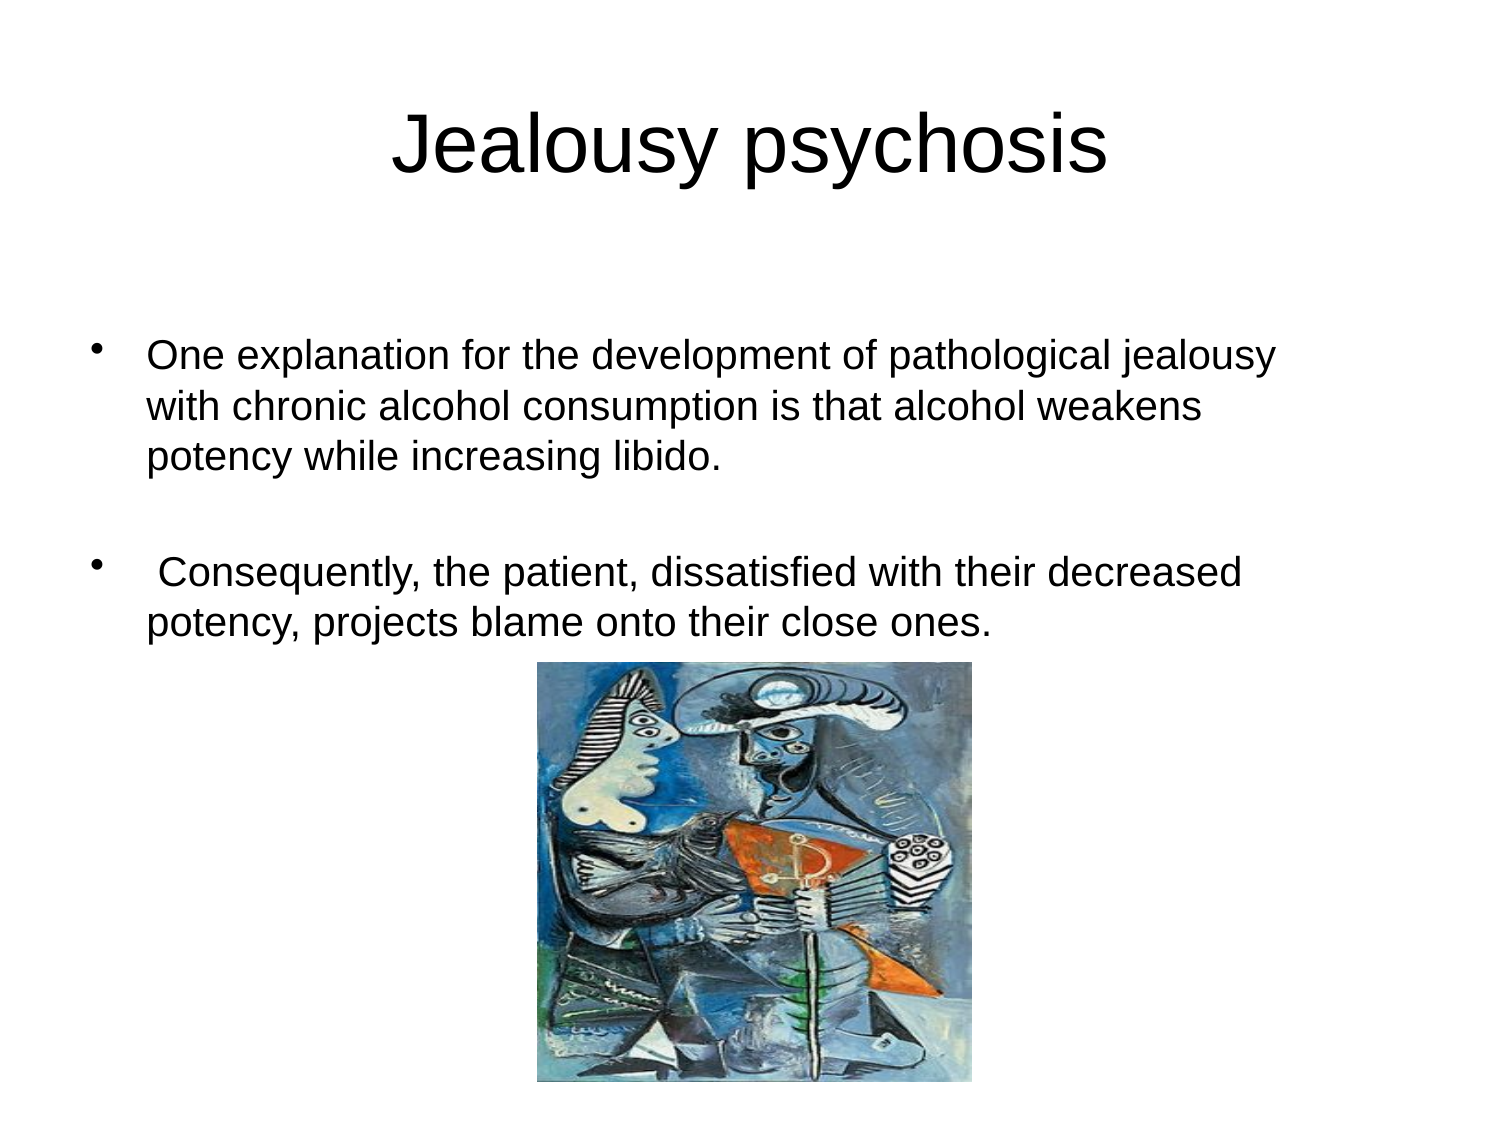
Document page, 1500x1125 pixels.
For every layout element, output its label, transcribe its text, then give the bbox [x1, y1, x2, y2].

list One explanation for the development of pathological jealousy with chronic alcohol consumption is that alcohol weakens potency while increasing libido. Consequently, the patient, dissatisfied with their decreased potency, projects blame onto their close ones. [75, 262, 1348, 657]
title Jealousy psychosis [75, 45, 1425, 233]
picture [537, 662, 972, 1082]
